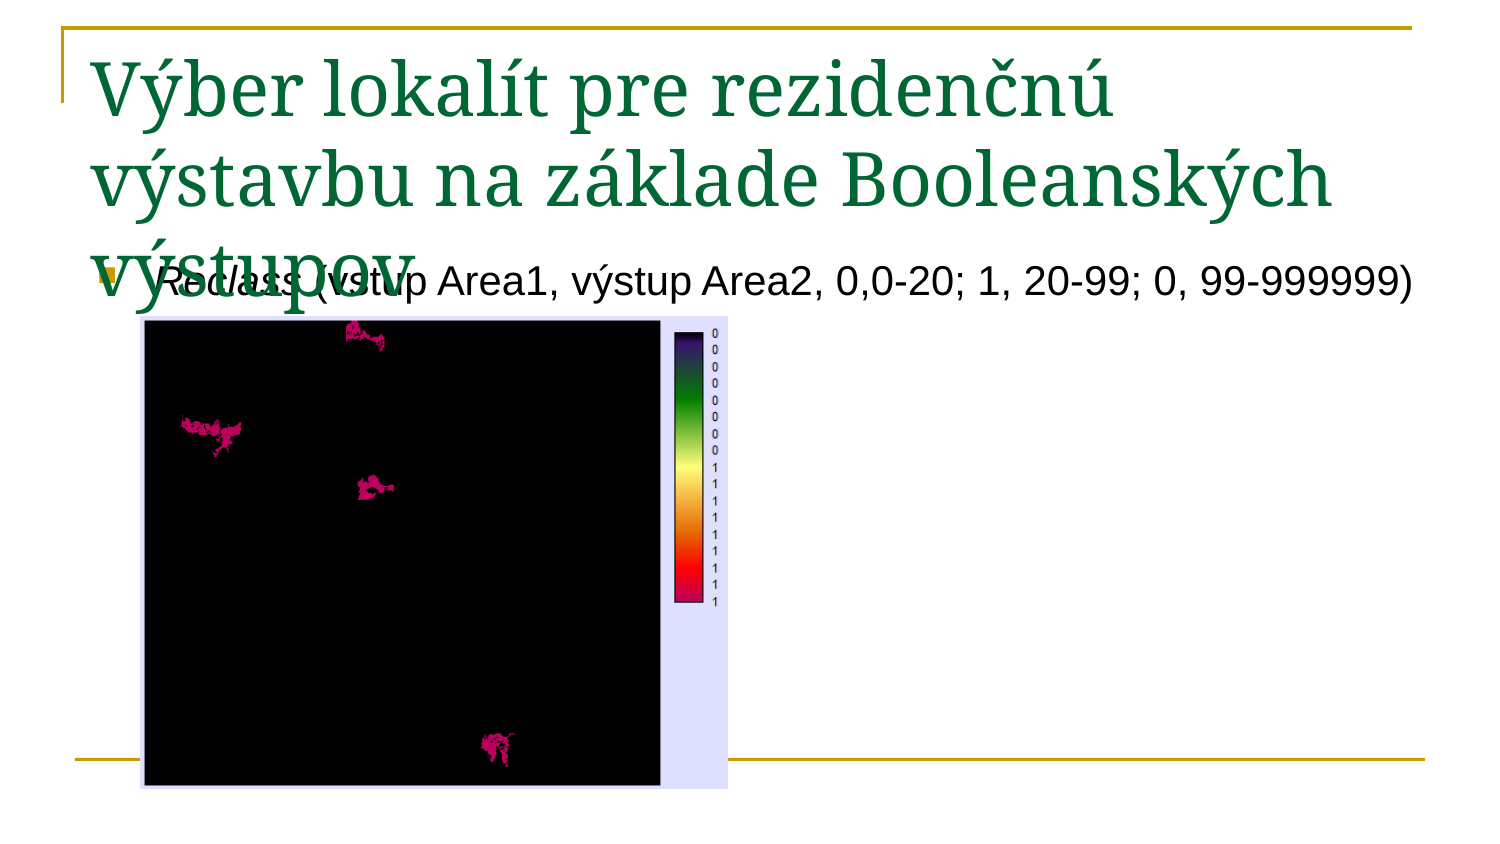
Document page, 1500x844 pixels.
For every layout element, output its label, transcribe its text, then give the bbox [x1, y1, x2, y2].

picture [140, 316, 728, 790]
list Reclass (vstup Area1, výstup Area2, 0,0-20; 1, 20-99; 0, 99-999999) [81, 245, 1433, 778]
title Výber lokalít pre rezidenčnú výstavbu na základe Booleanských výstupov [74, 33, 1426, 175]
